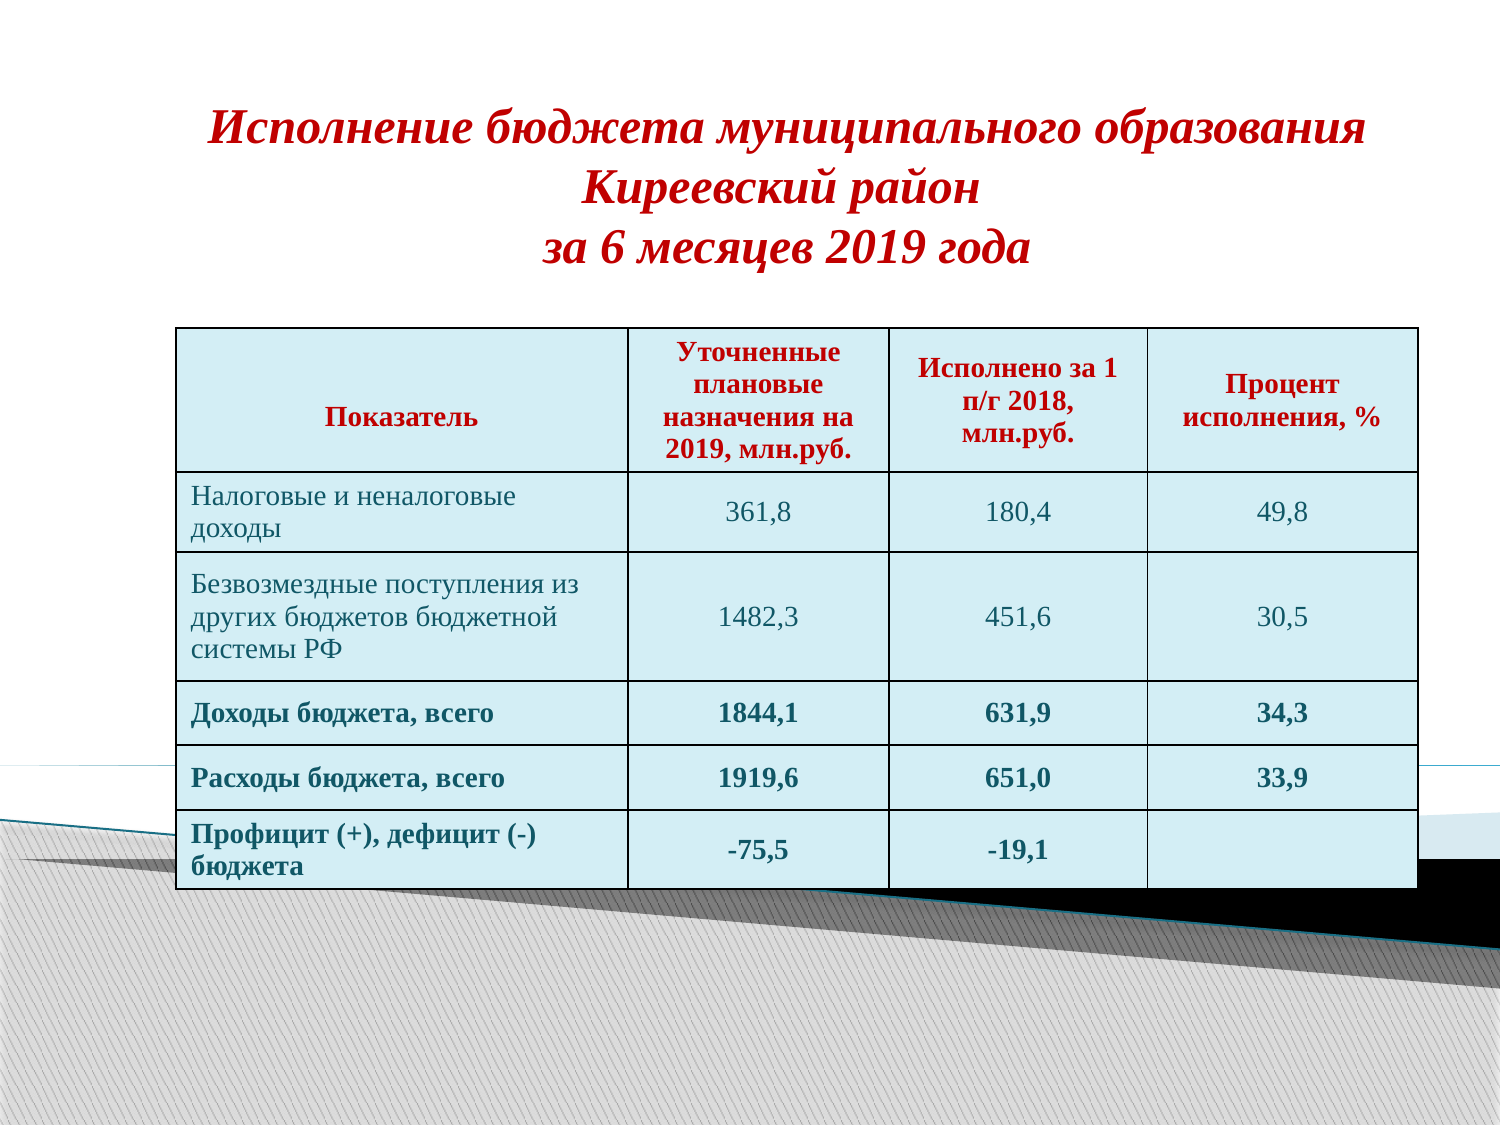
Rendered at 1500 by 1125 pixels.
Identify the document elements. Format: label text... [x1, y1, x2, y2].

table_cell Профицит (+), дефицит (-) бюджета [177, 811, 627, 888]
table_cell 49,8 [1148, 473, 1417, 551]
table_cell Безвозмездные поступления из других бюджетов бюджетной системы РФ [177, 553, 627, 680]
picture [370, 890, 1500, 989]
table_cell 1844,1 [629, 682, 888, 744]
table_header Исполнено за 1 п/г 2018, млн.руб. [890, 329, 1147, 471]
table_cell Доходы бюджета, всего [177, 682, 627, 744]
table_cell 1919,6 [629, 746, 888, 809]
table_header Процент исполнения, % [1148, 329, 1417, 471]
table_header Показатель [177, 329, 627, 471]
table_cell 361,8 [629, 473, 888, 551]
table_cell Налоговые и неналоговые доходы [177, 473, 627, 551]
table_header Уточненные плановые назначения на 2019, млн.руб. [629, 329, 888, 471]
table_cell Расходы бюджета, всего [177, 746, 627, 809]
table_cell 33,9 [1148, 746, 1417, 809]
table_cell 1482,3 [629, 553, 888, 680]
table_cell -75,5 [629, 811, 888, 888]
table_cell 180,4 [890, 473, 1147, 551]
title Исполнение бюджета муниципального образования Киреевский район за 6 месяцев 2019 года [175, 101, 1399, 282]
table_cell 34,3 [1148, 682, 1417, 744]
table_cell -19,1 [890, 811, 1147, 888]
table_cell 651,0 [890, 746, 1147, 809]
table_cell 631,9 [890, 682, 1147, 744]
table_cell [1148, 811, 1417, 888]
picture [5, 859, 175, 873]
table_cell 451,6 [890, 553, 1147, 680]
table_cell 30,5 [1148, 553, 1417, 680]
